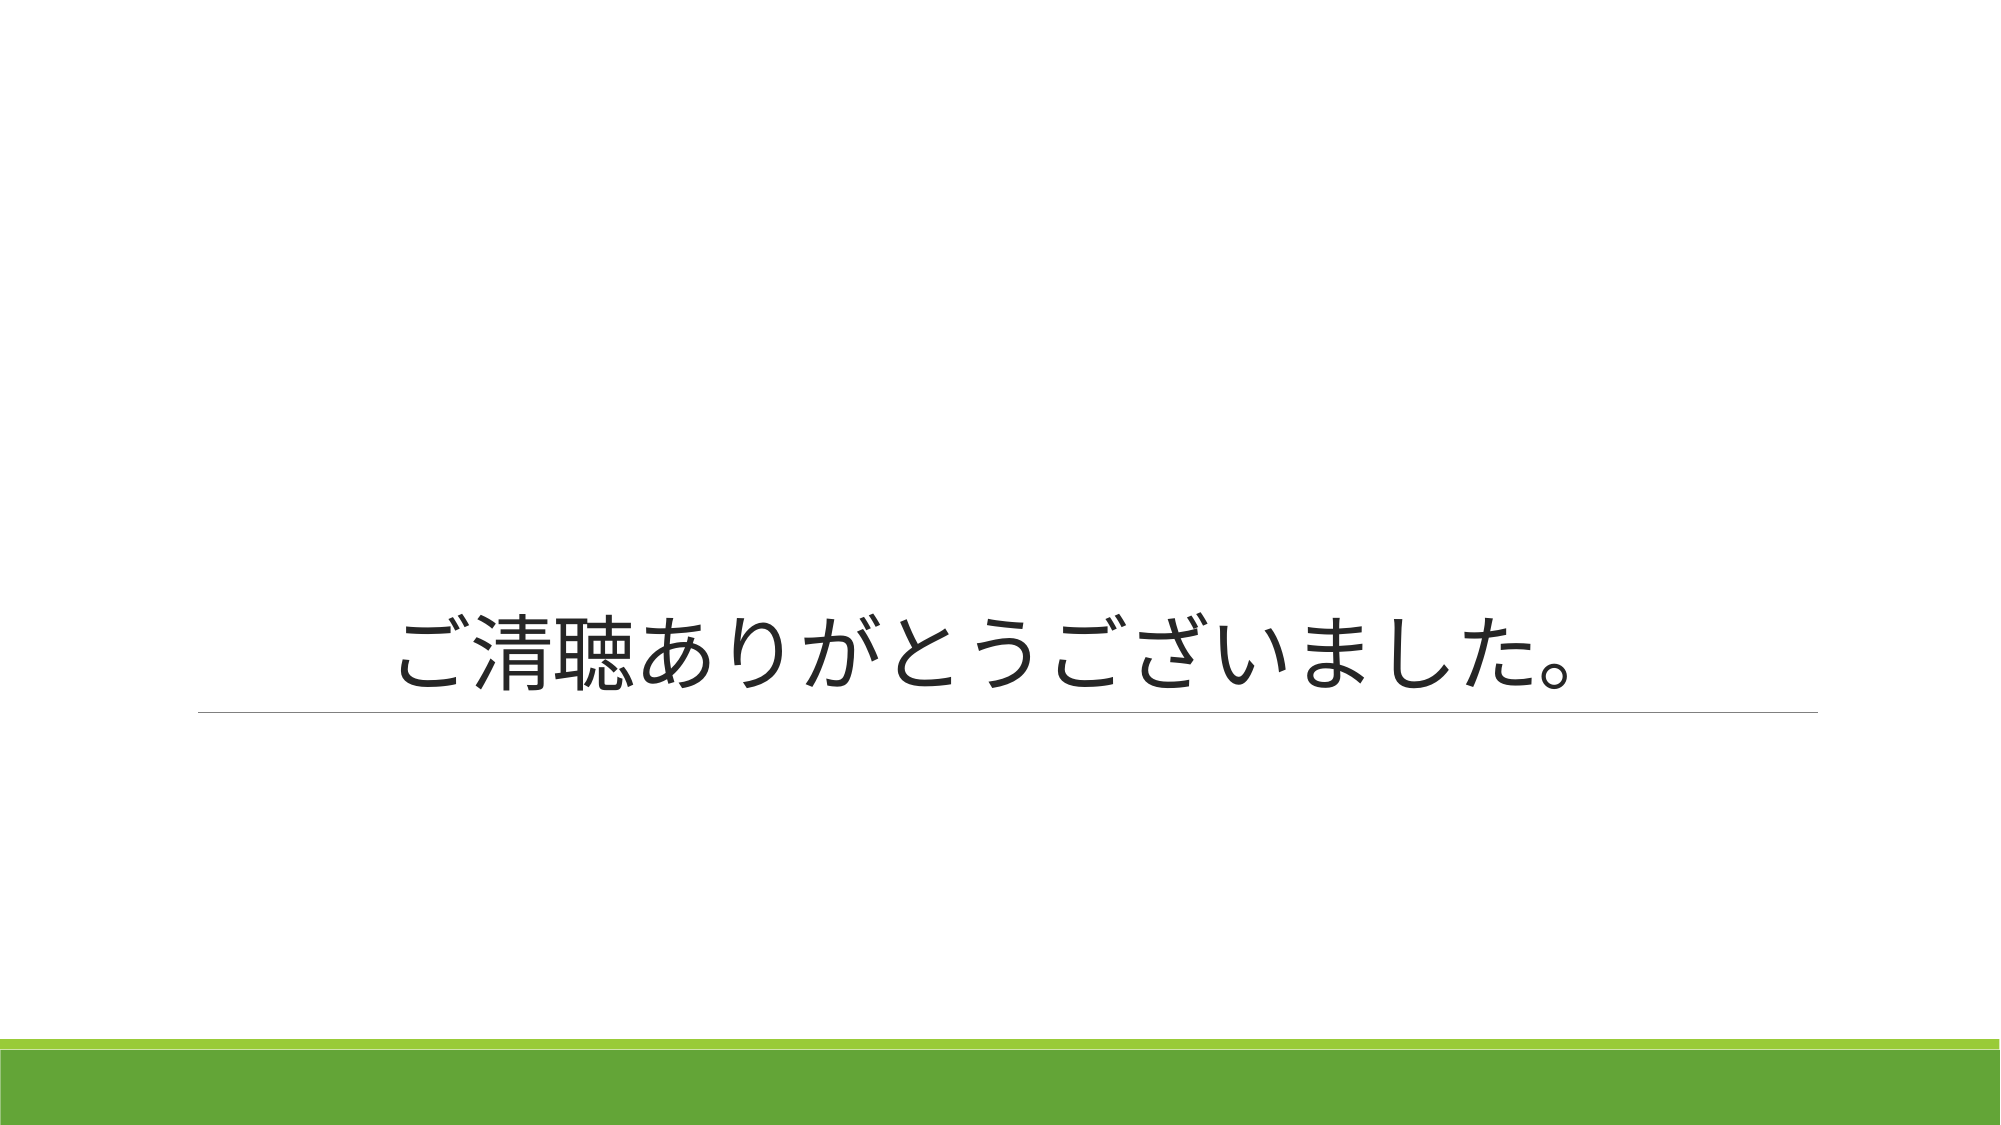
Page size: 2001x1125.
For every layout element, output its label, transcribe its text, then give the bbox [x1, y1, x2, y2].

title ご清聴ありがとうございました。 [180, 124, 1830, 710]
